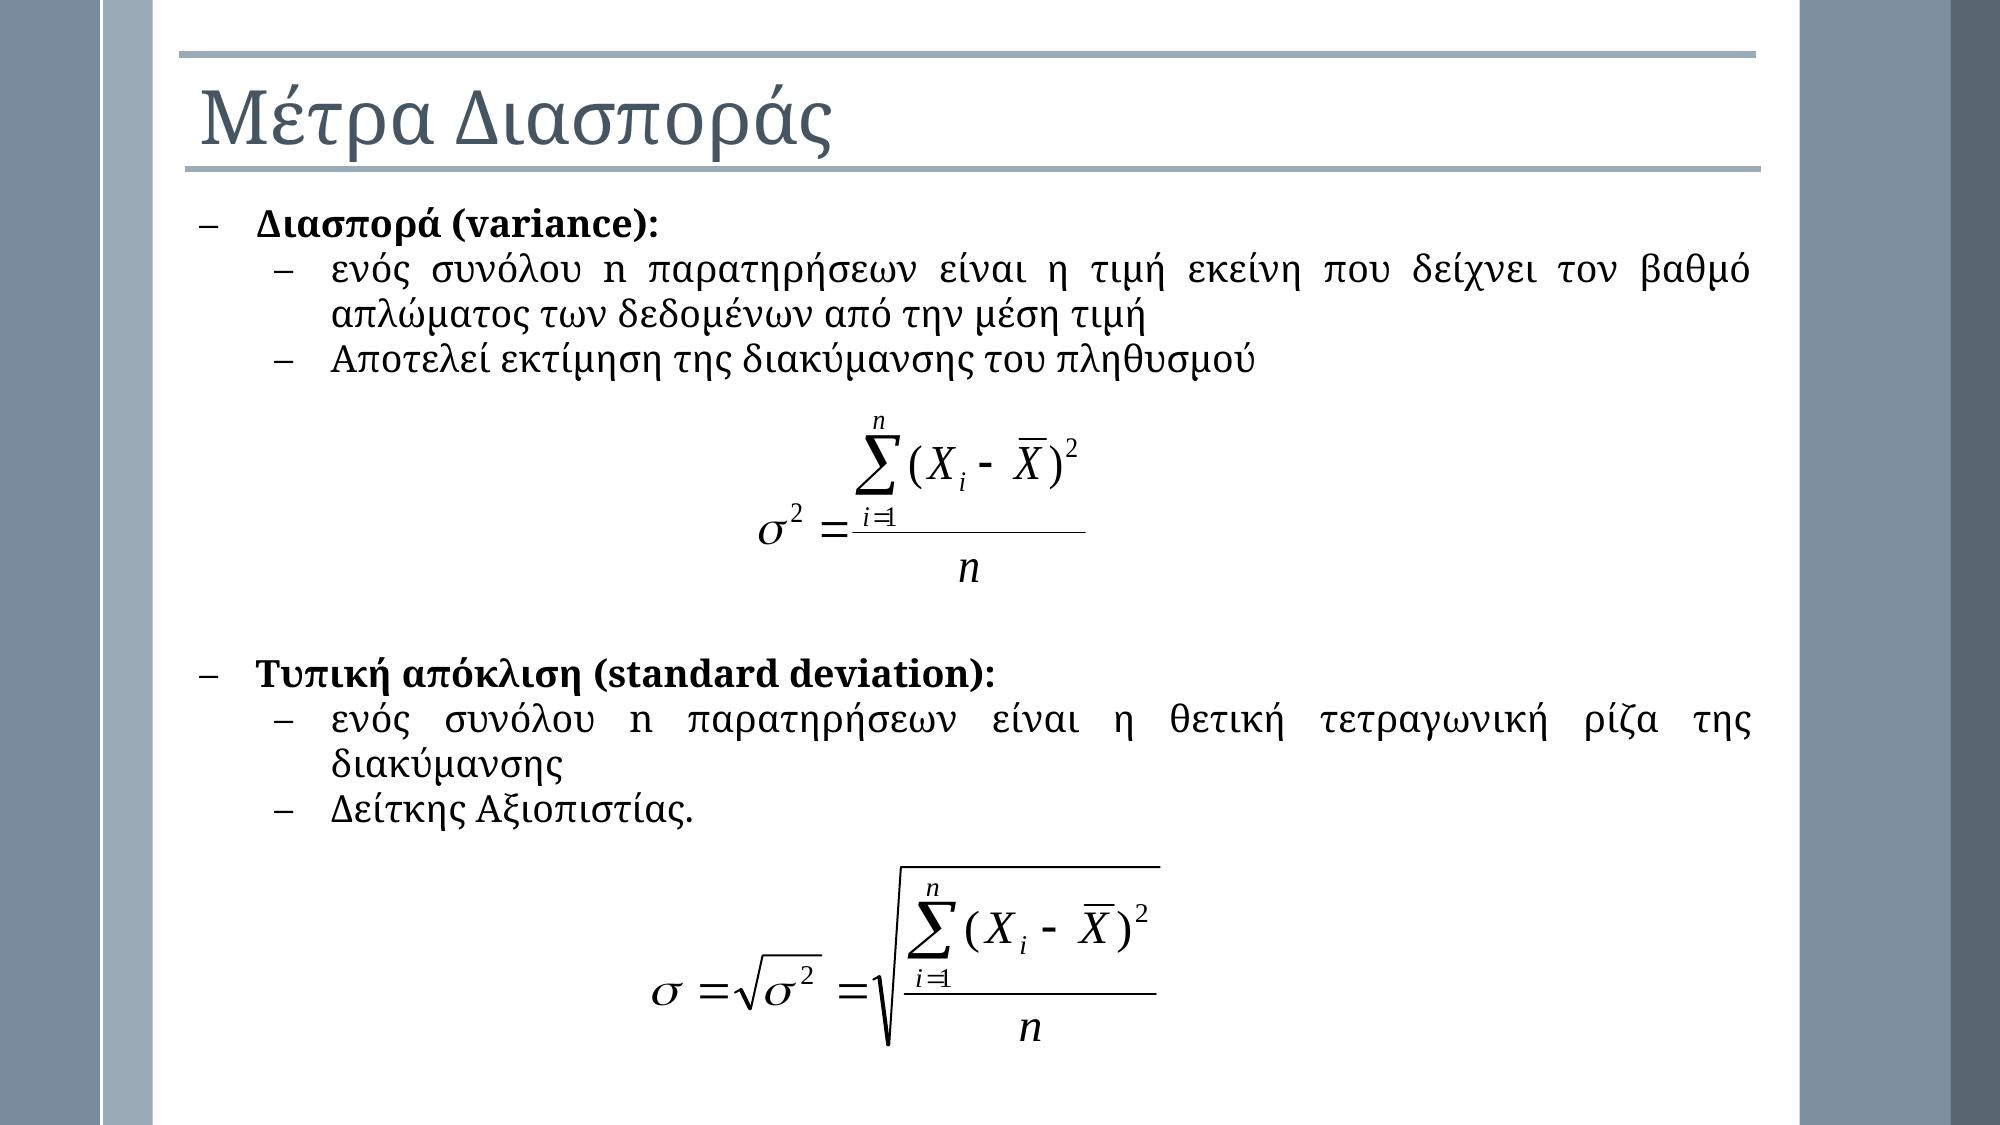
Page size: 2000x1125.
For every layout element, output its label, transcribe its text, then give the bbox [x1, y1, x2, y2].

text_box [751, 398, 1094, 594]
text_box Διασπορά (variance): ενός συνόλου n παρατηρήσεων είναι η τιμή εκείνη που δείχνει τον βαθμό απλώματος των δεδομένων από την μέση τιμή Αποτελεί εκτίμηση της διακύμανσης του πληθυσμού Τυπική απόκλιση (standard deviation): ενός συνόλου n παρατηρήσεων είναι η θετική τετραγωνική ρίζα της διακύμανσης Δείτκης Αξιοπιστίας. [184, 192, 1768, 928]
text_box Μέτρα Διασποράς [184, 62, 1756, 167]
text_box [645, 854, 1172, 1056]
